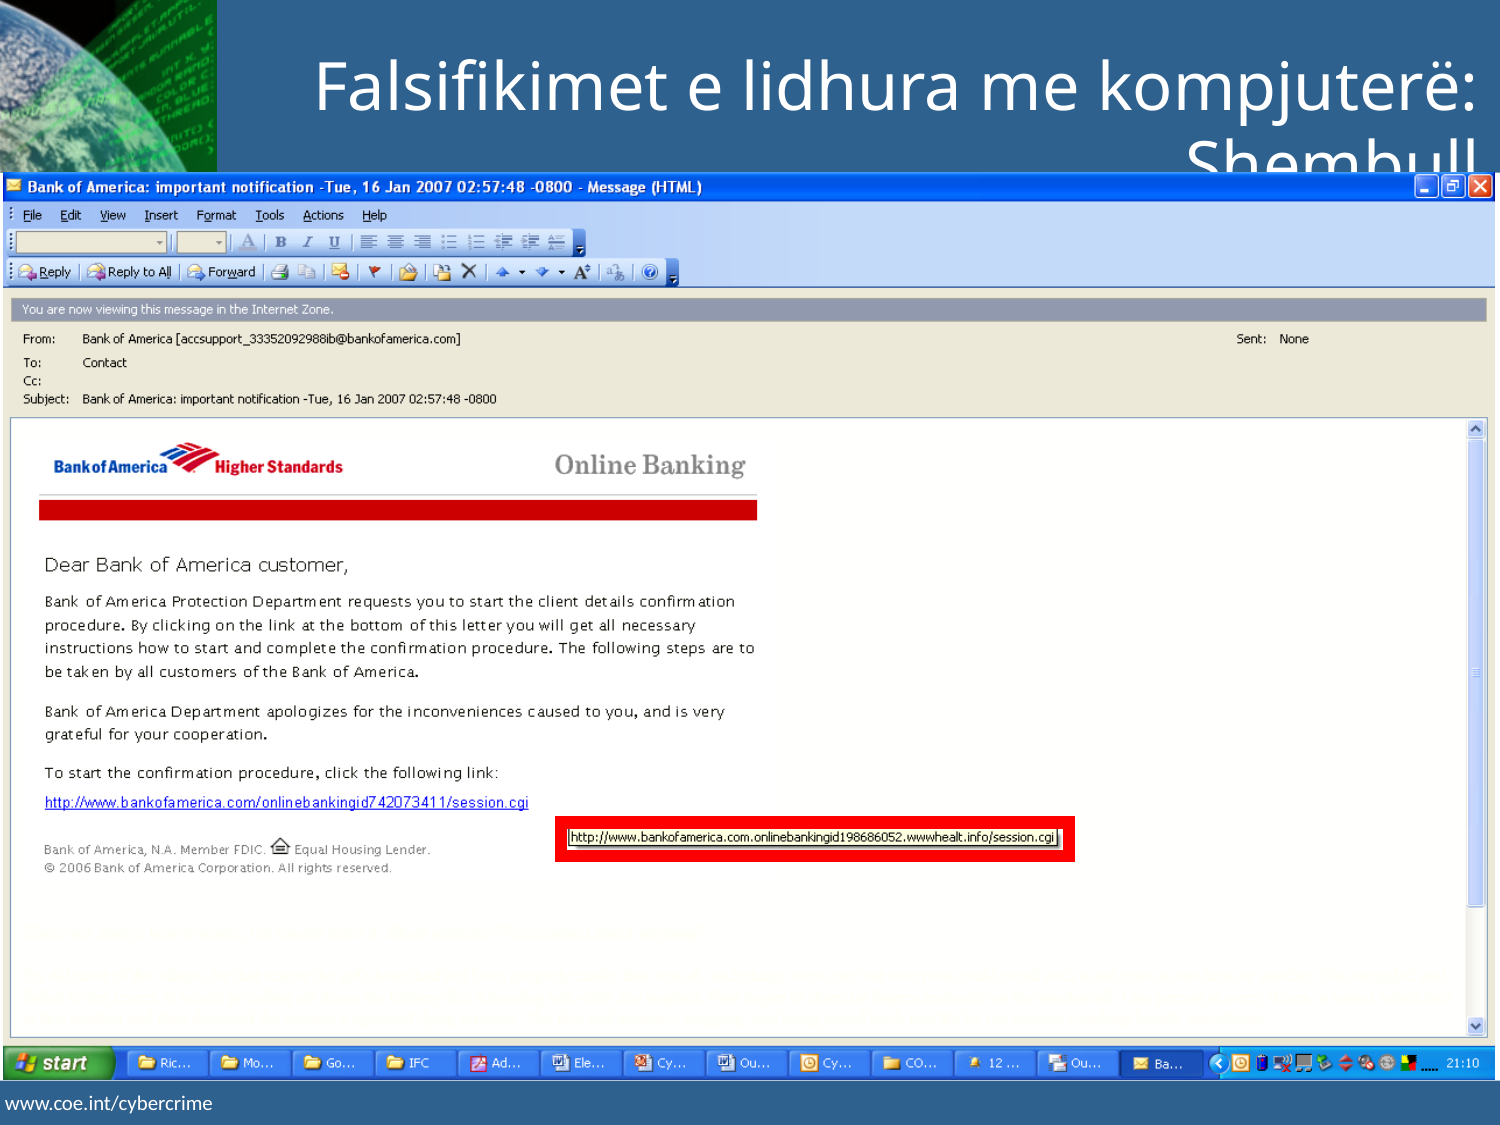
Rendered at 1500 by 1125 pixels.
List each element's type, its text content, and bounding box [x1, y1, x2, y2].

text_box Falsifikimet e lidhura me kompjuterë: Shembull [242, 36, 1495, 172]
picture [0, 0, 217, 173]
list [3, 172, 1495, 1080]
